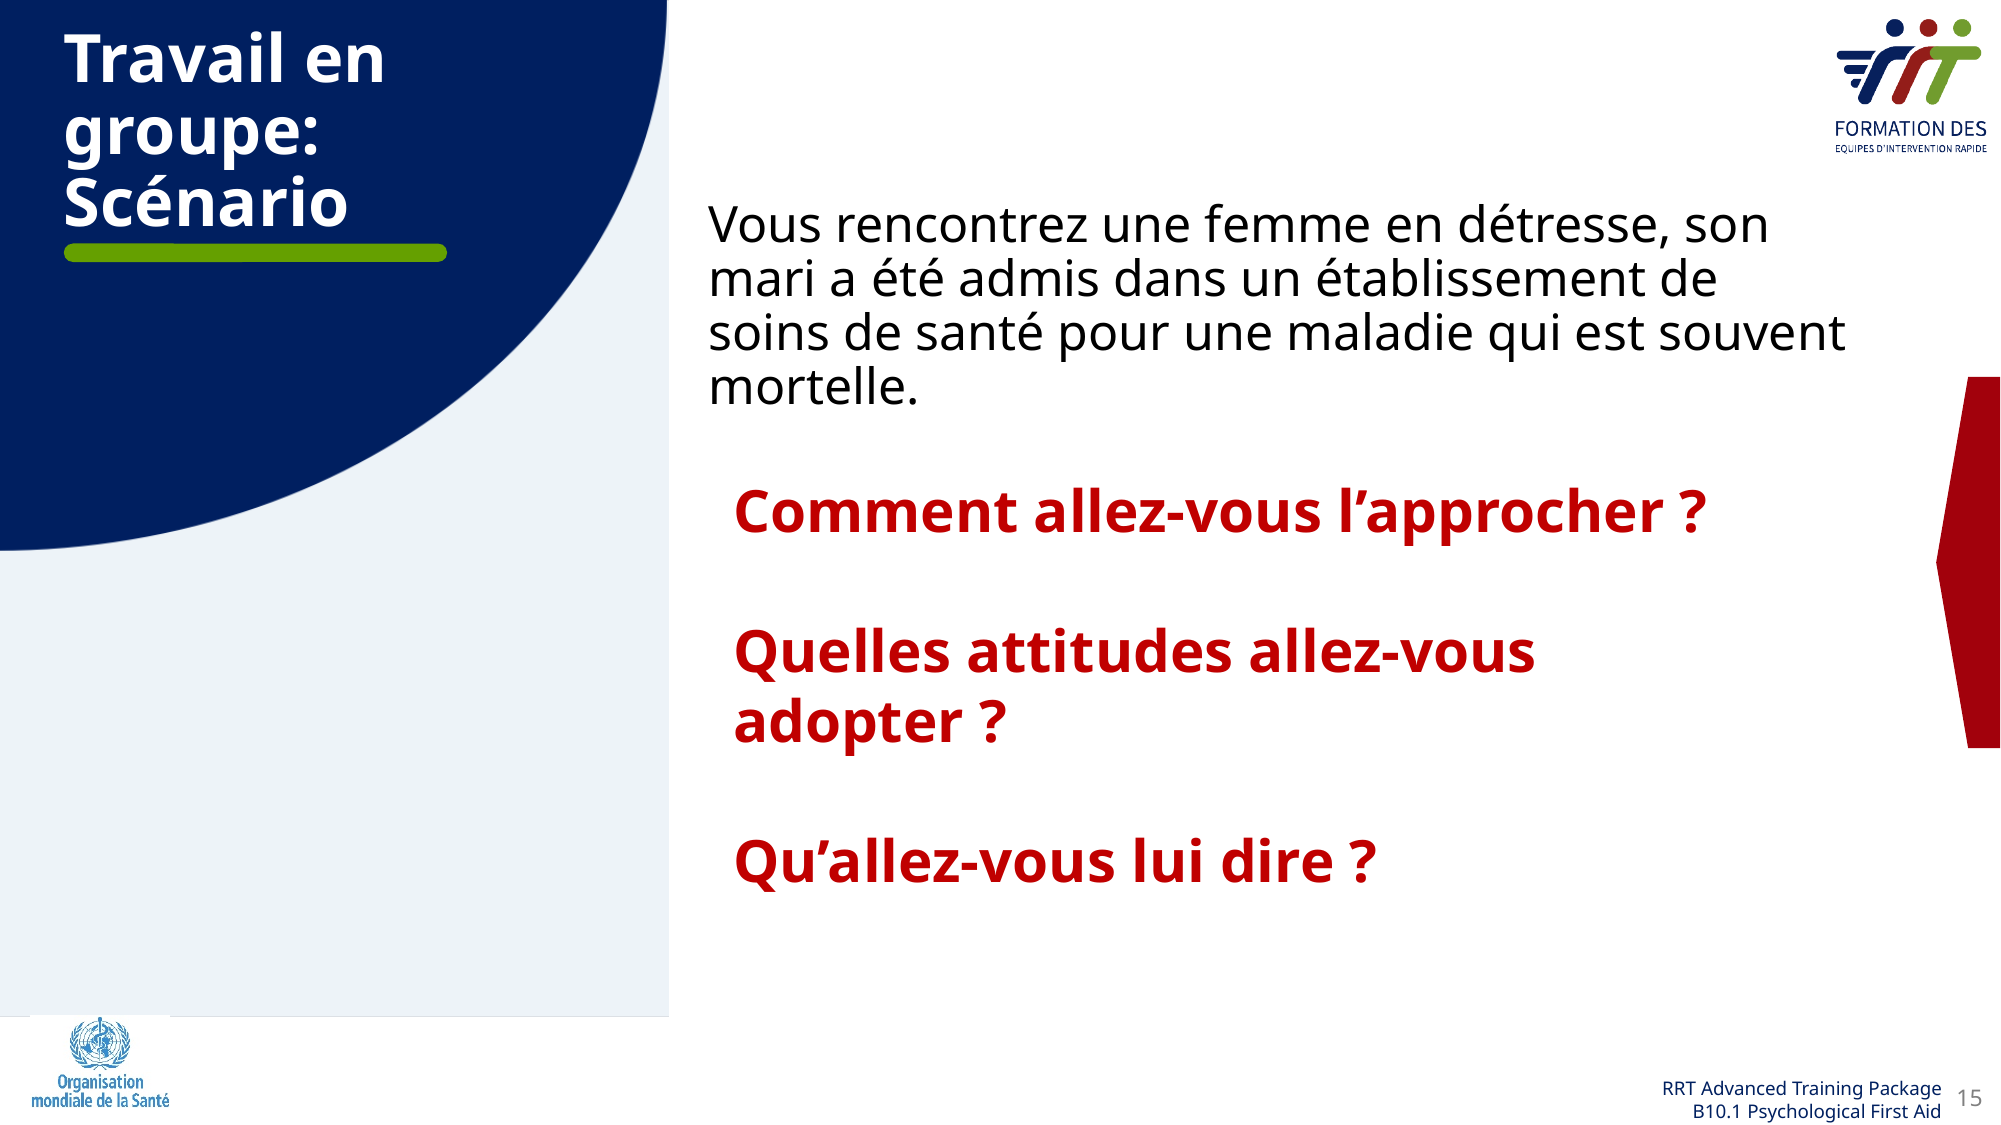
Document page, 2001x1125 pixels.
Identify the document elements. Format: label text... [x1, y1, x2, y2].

picture [0, 0, 669, 1108]
picture [1835, 18, 1987, 154]
list Vous rencontrez une femme en détresse, son mari a été admis dans un établissement de soins de santé pour une maladie qui est souvent mortelle. [700, 232, 1862, 442]
text_box Travail en groupe: Scénario [63, 103, 600, 242]
title Comment allez-vous l’approcher ? Quelles attitudes allez-vous adopter ? Qu’allez-vous lui dire ? [725, 501, 1822, 866]
